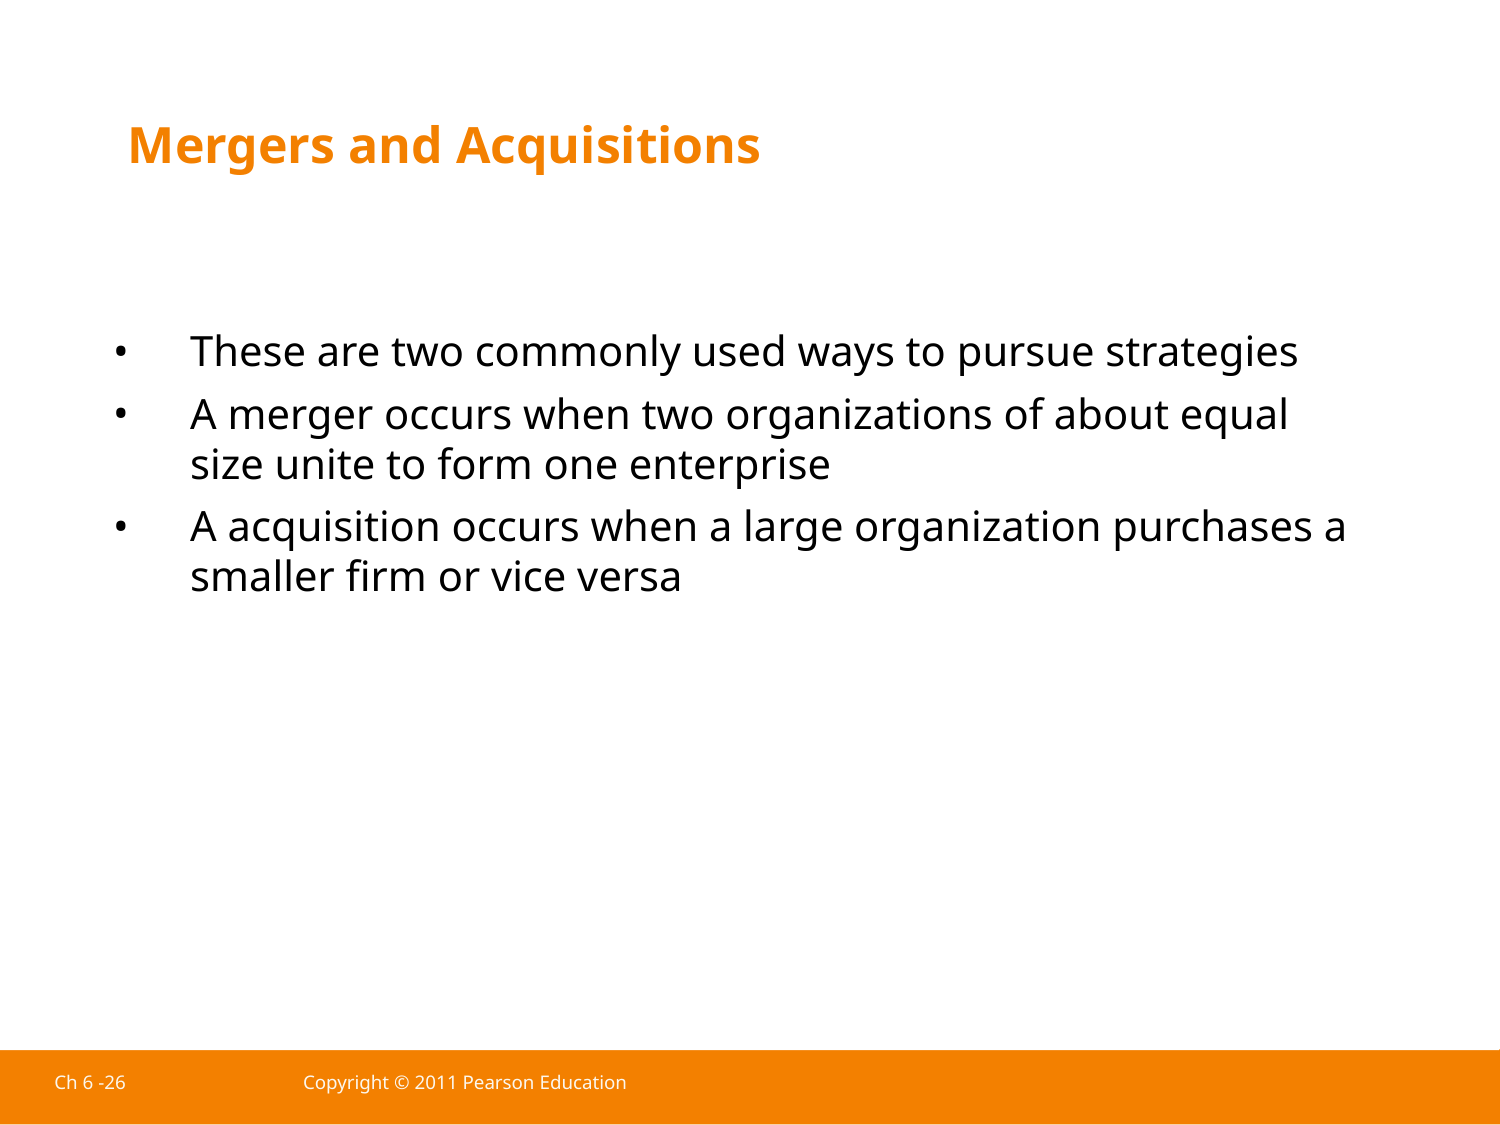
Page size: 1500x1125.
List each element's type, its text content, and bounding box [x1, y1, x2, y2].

picture [1248, 1042, 1500, 1124]
text_box Mergers and Acquisitions [112, 105, 1390, 182]
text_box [49, 324, 1376, 876]
text_box Ch 6 -26 [47, 1070, 165, 1093]
text_box Copyright © 2011 Pearson Education [233, 1070, 697, 1093]
